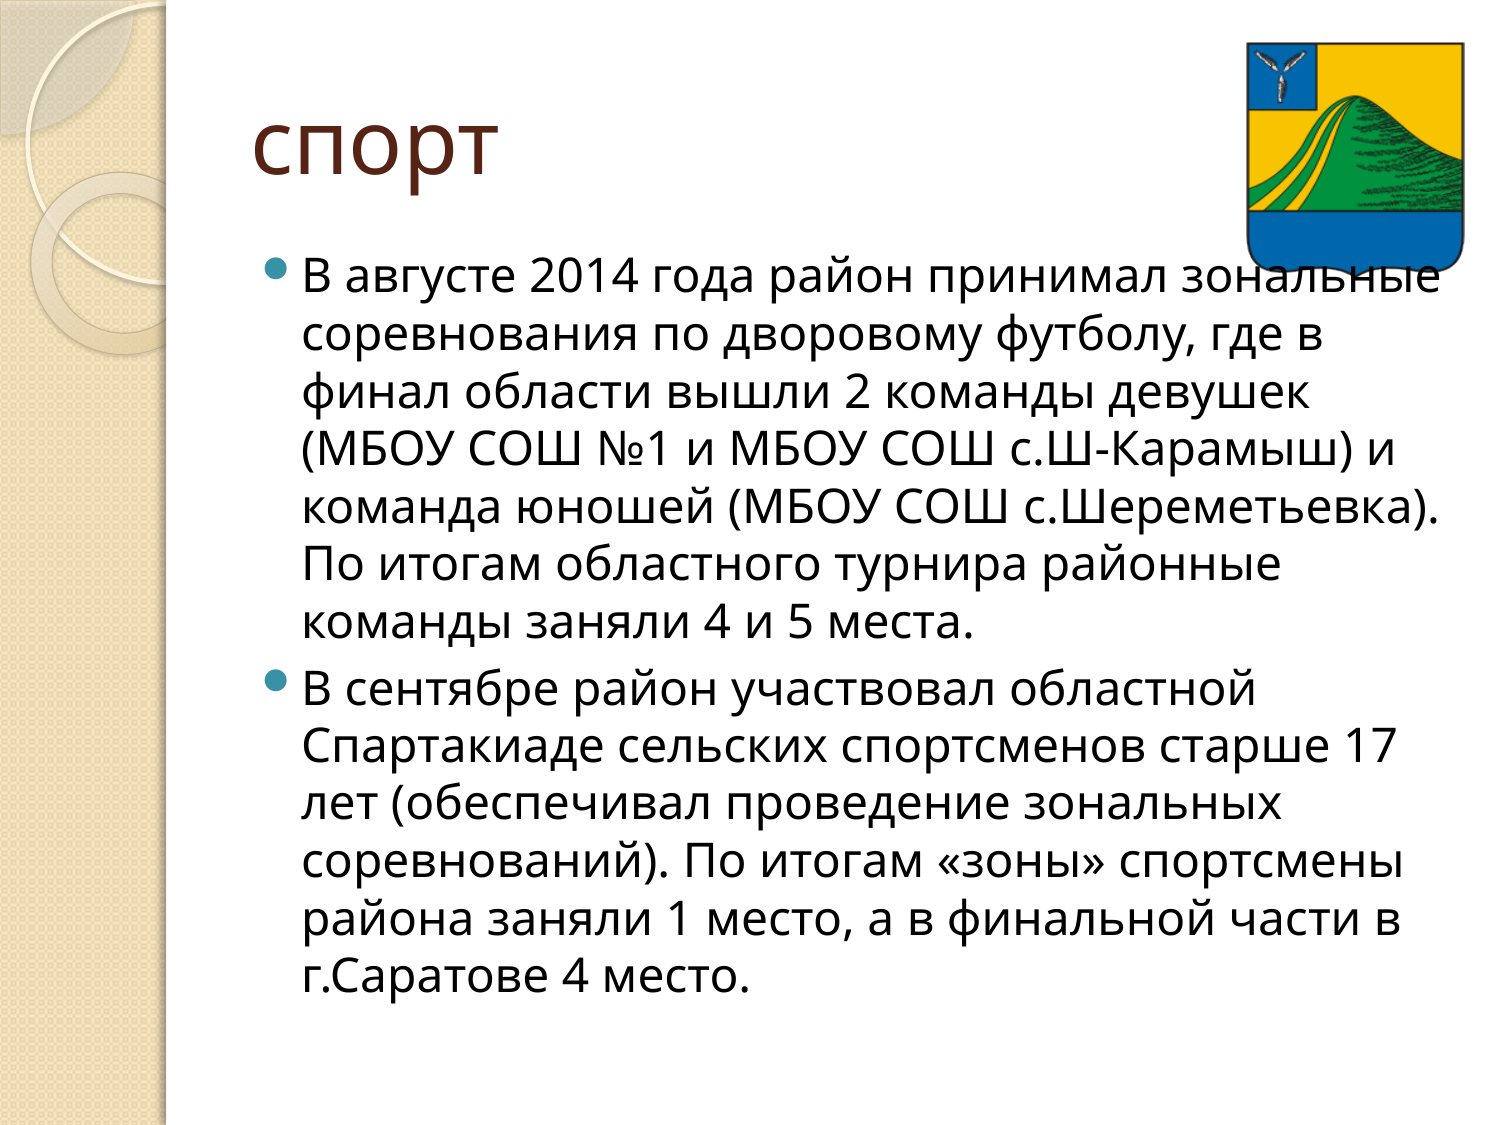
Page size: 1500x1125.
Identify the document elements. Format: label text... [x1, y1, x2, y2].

picture [1245, 42, 1465, 280]
list В августе 2014 года район принимал зональные соревнования по дворовому футболу, где в финал области вышли 2 команды девушек (МБОУ СОШ №1 и МБОУ СОШ с.Ш-Карамыш) и команда юношей (МБОУ СОШ с.Шереметьевка). По итогам областного турнира районные команды заняли 4 и 5 места. В сентябре район участвовал областной Спартакиаде сельских спортсменов старше 17 лет (обеспечивал проведение зональных соревнований). По итогам «зоны» спортсмены района заняли 1 место, а в финальной части в г.Саратове 4 место. [235, 237, 1466, 1025]
title спорт [235, 45, 1239, 233]
